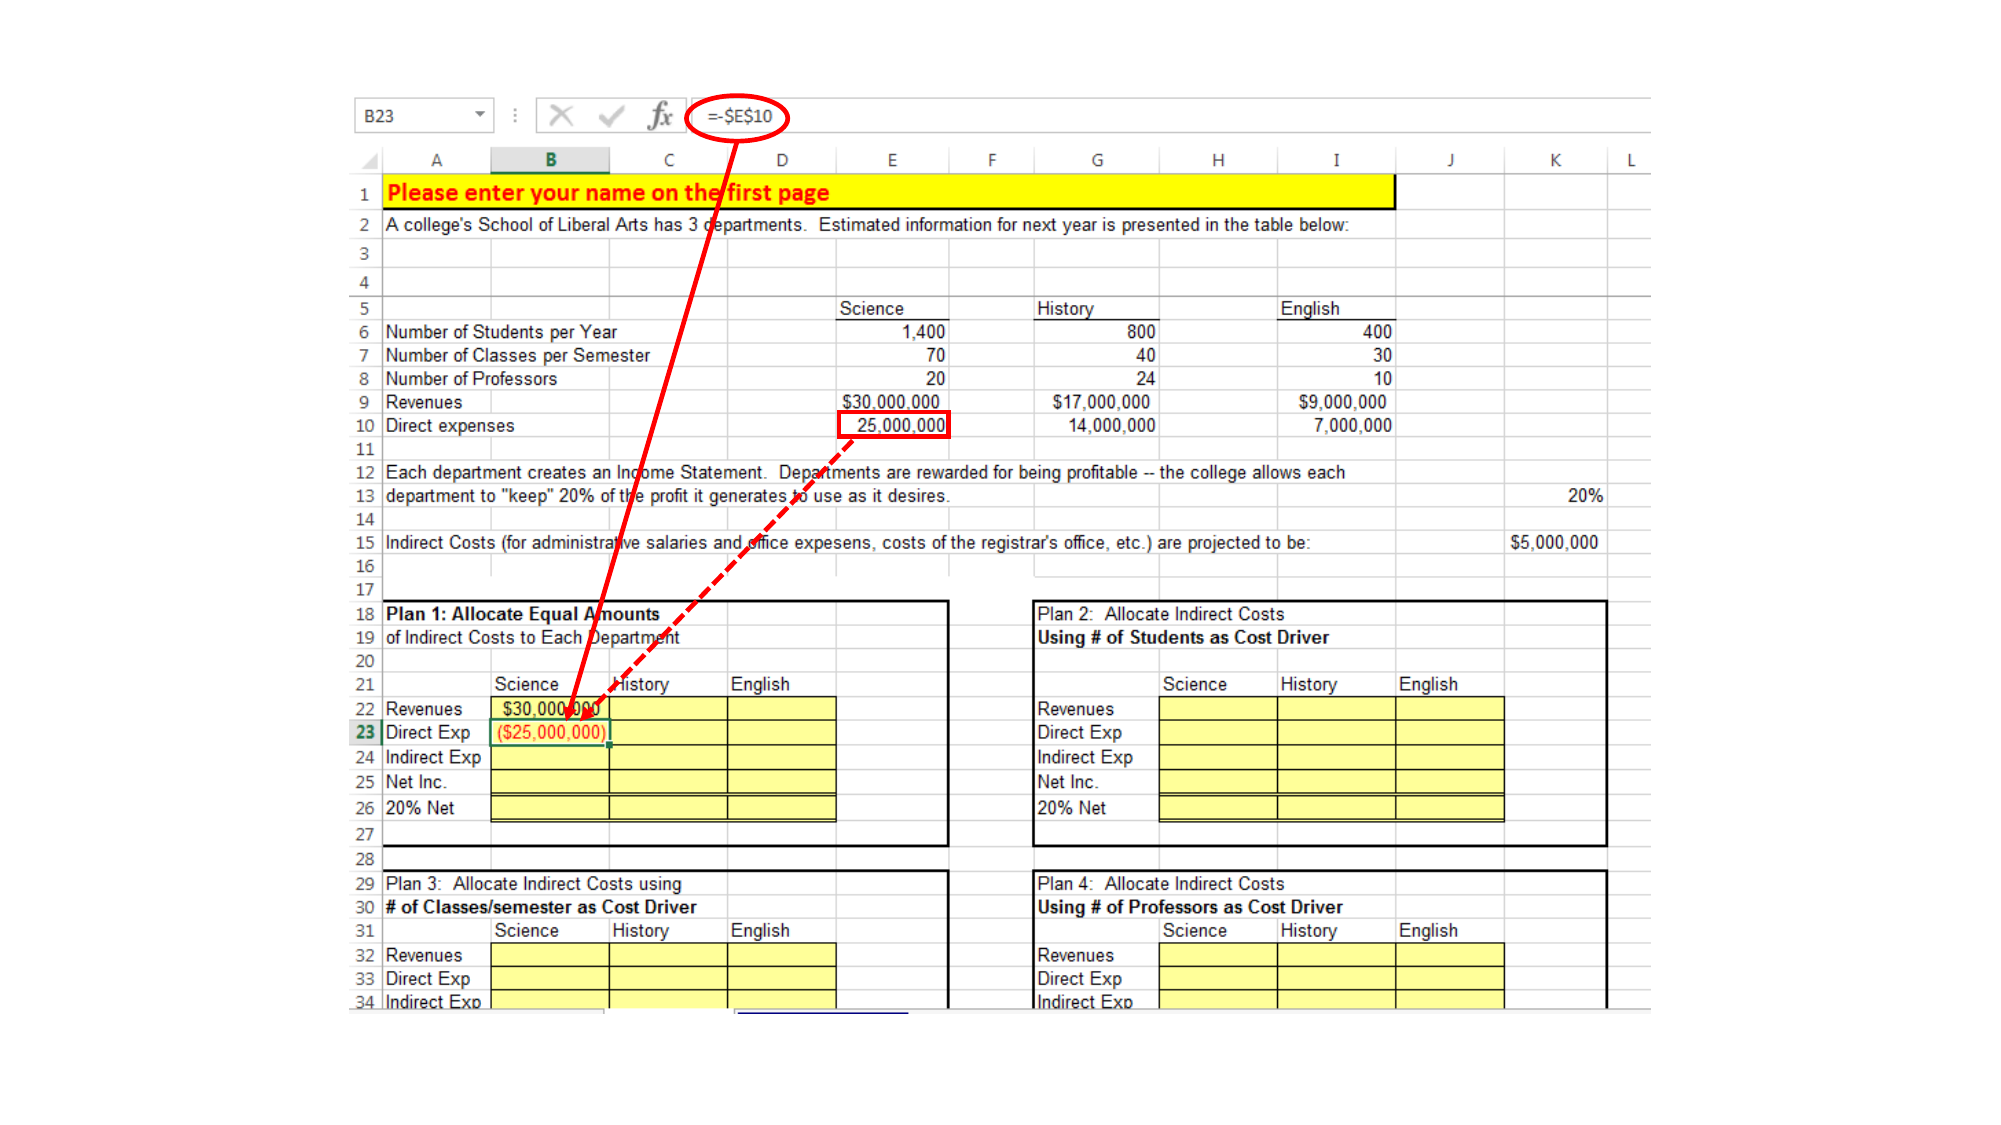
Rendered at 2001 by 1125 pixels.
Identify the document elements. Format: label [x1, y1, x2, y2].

list [349, 88, 1651, 1014]
text_box [579, 440, 853, 722]
text_box [566, 140, 738, 722]
